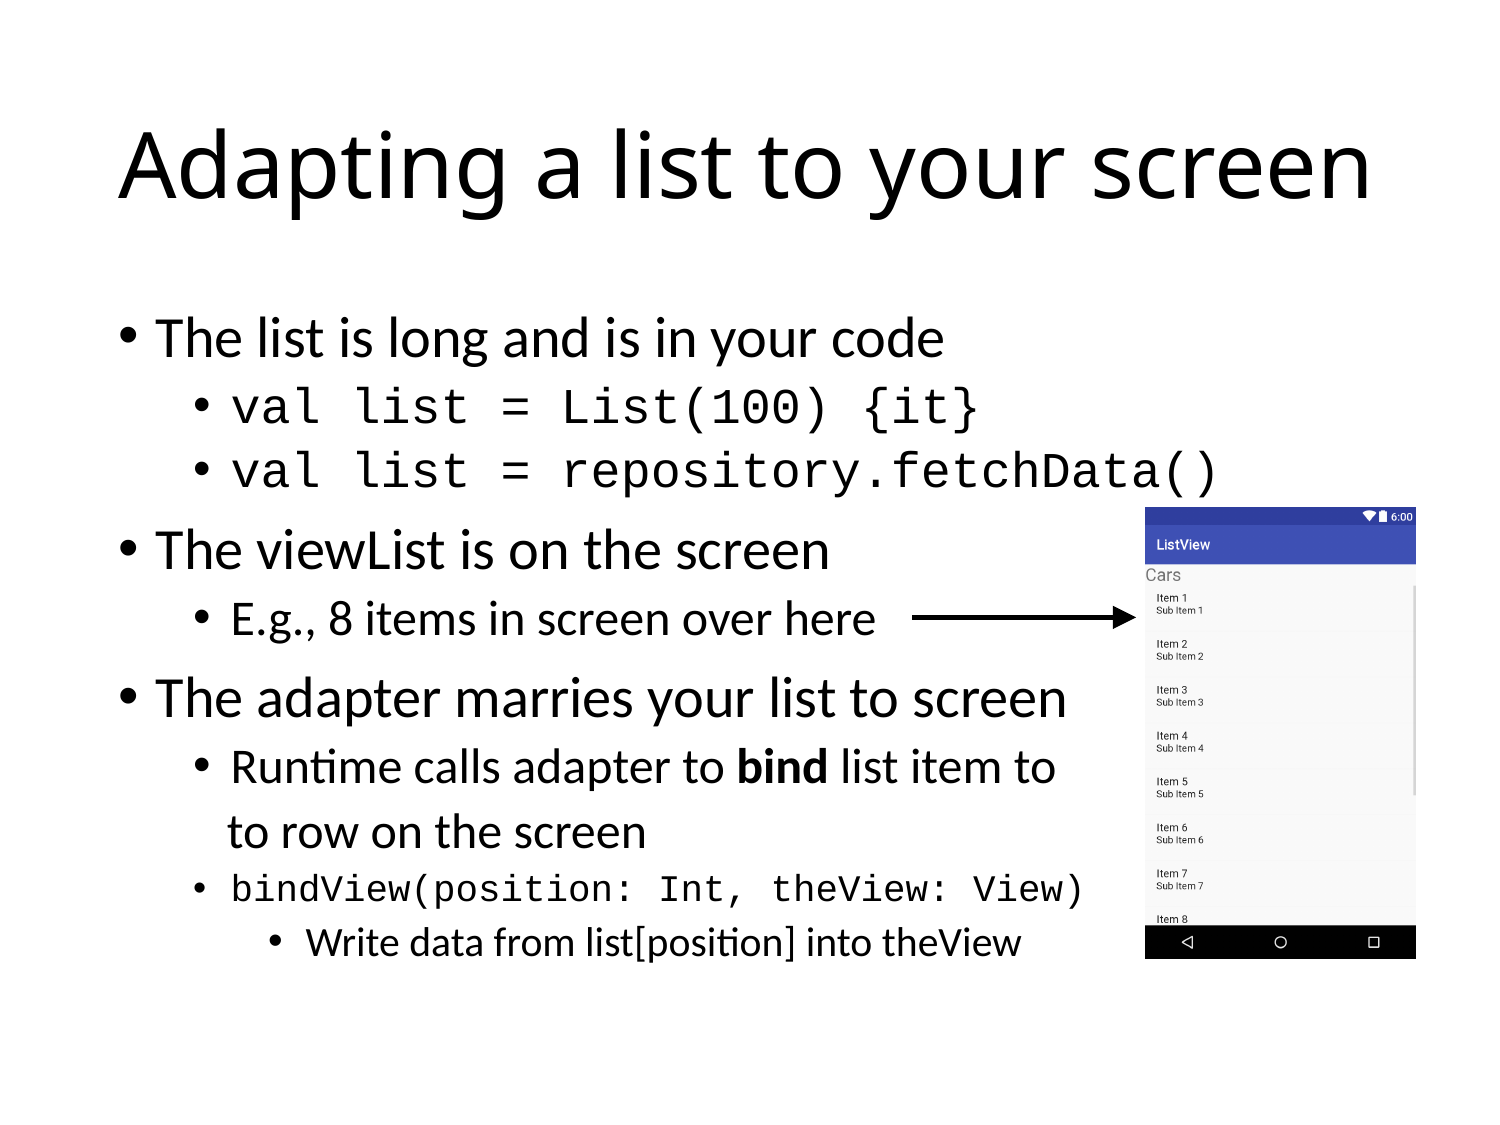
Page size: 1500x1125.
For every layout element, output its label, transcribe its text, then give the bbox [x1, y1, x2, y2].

picture [1145, 507, 1416, 959]
list The list is long and is in your code val list = List(100) {it} val list = repository.fetchData() The viewList is on the screen E.g., 8 items in screen over here The adapter marries your list to screen Runtime calls adapter to bind list item to to row on the screen bindView(position: Int, theView: View) Write data from list[position] into theView [103, 299, 1397, 1014]
title Adapting a list to your screen [103, 59, 1397, 278]
